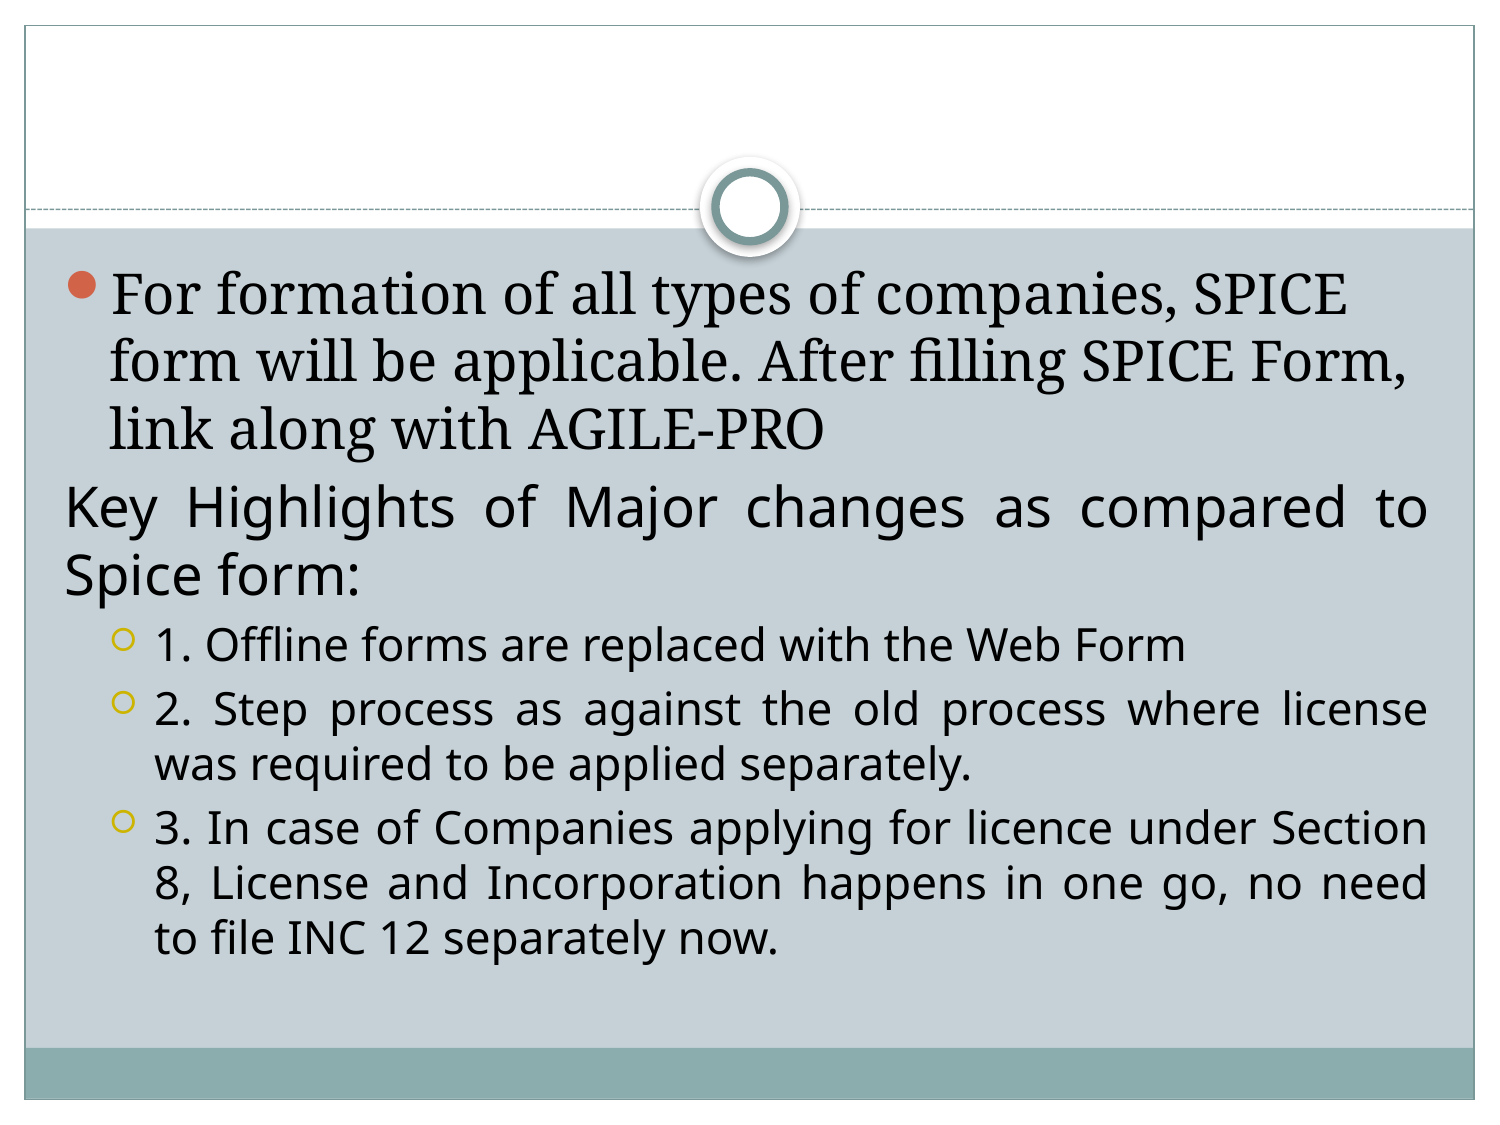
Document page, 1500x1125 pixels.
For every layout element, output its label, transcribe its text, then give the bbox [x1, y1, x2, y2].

list For formation of all types of companies, SPICE form will be applicable. After filling SPICE Form, link along with AGILE-PRO Key Highlights of Major changes as compared to Spice form: 1. Offline forms are replaced with the Web Form 2. Step process as against the old process where license was required to be applied separately. 3. In case of Companies applying for licence under Section 8, License and Incorporation happens in one go, no need to file INC 12 separately now. [49, 250, 1445, 1001]
